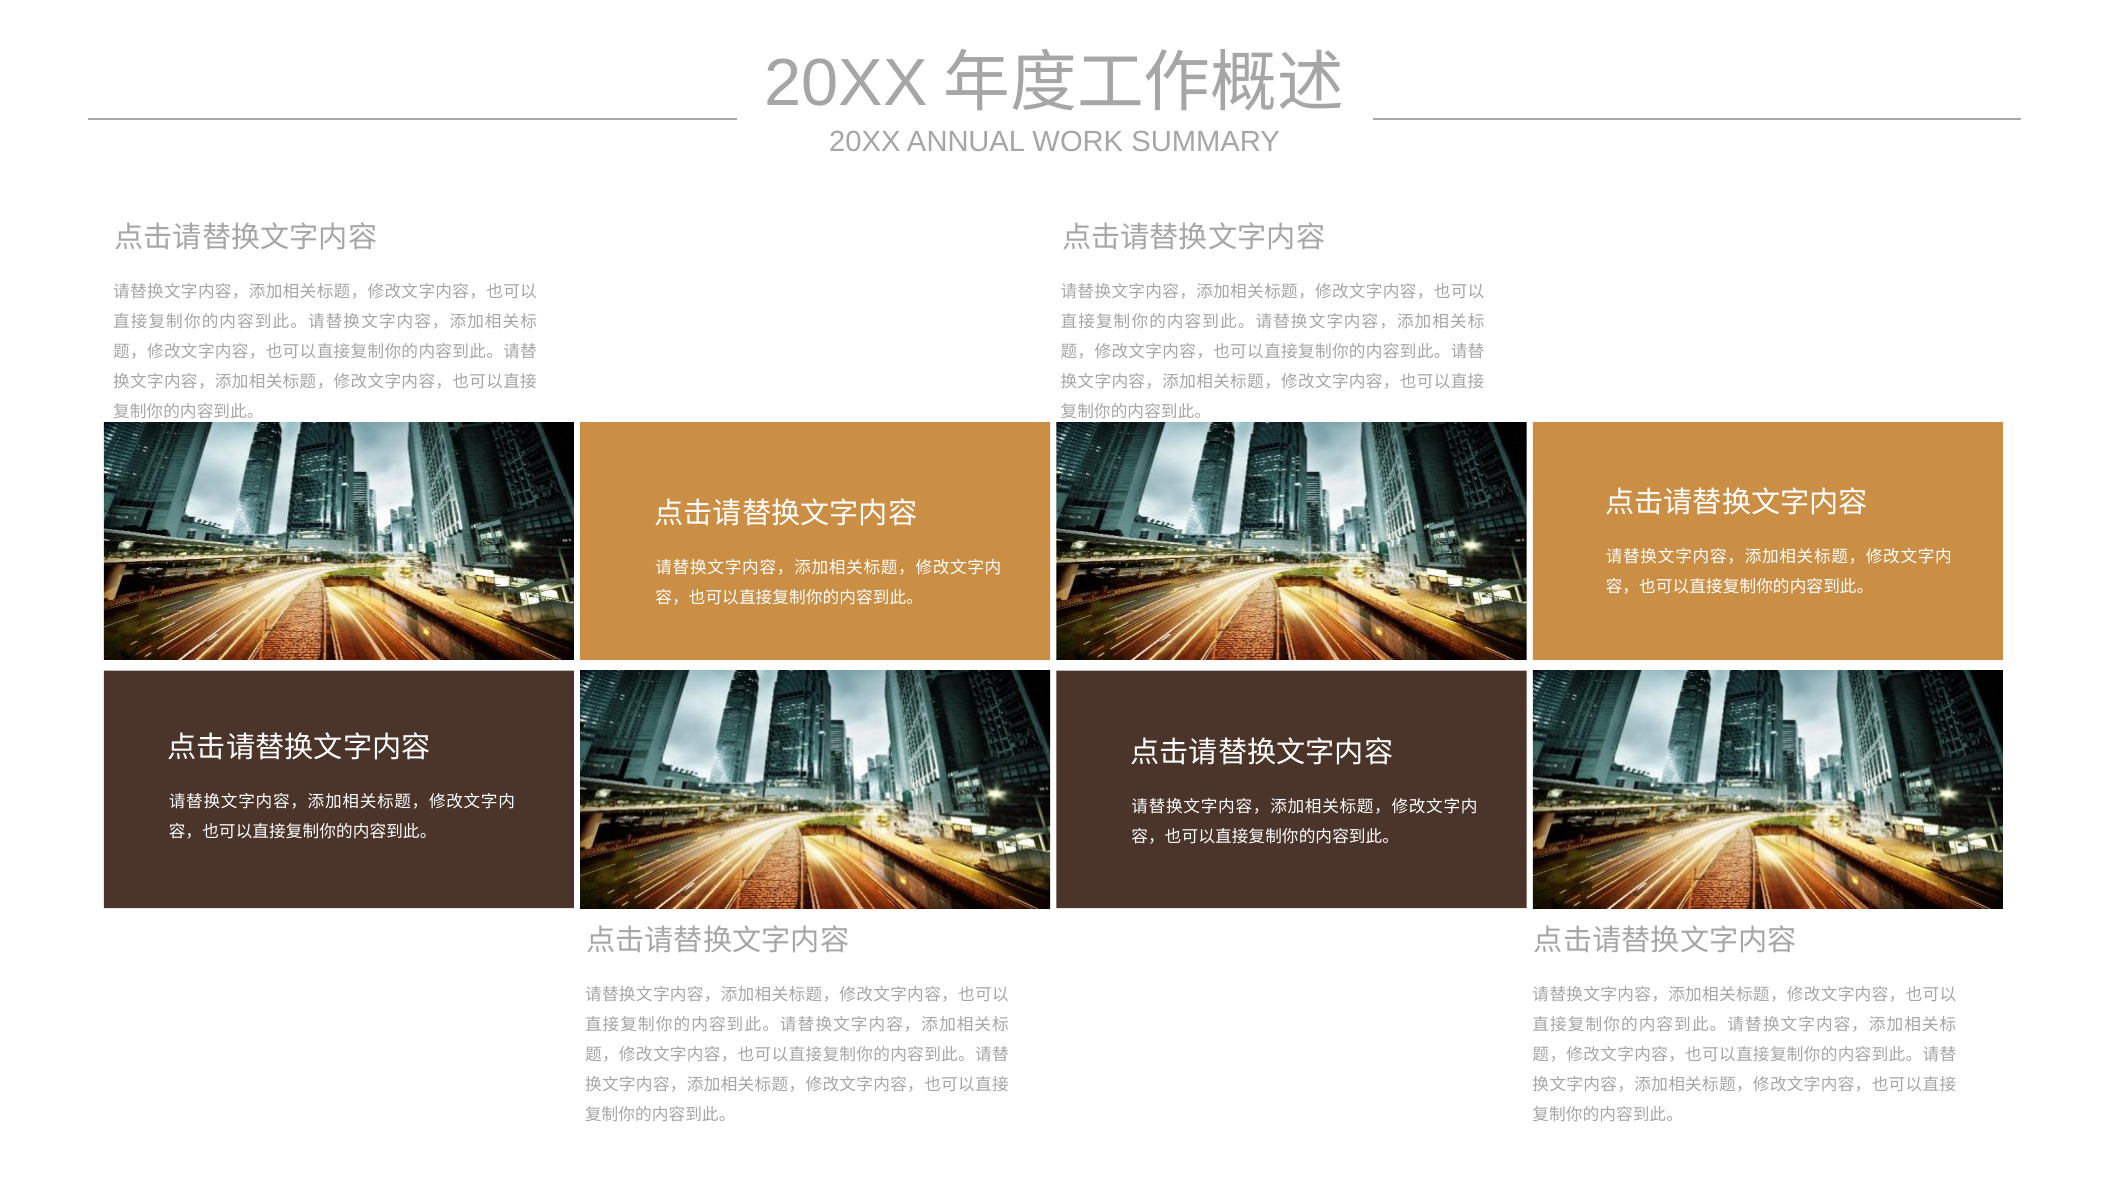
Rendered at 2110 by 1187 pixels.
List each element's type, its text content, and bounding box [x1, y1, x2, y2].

text_box 请替换文字内容，添加相关标题，修改文字内容，也可以直接复制你的内容到此。请替换文字内容，添加相关标题，修改文字内容，也可以直接复制你的内容到此。请替换文字内容，添加相关标题，修改文字内容，也可以直接复制你的内容到此。 [1532, 974, 1958, 1124]
text_box 请替换文字内容，添加相关标题，修改文字内容，也可以直接复制你的内容到此。请替换文字内容，添加相关标题，修改文字内容，也可以直接复制你的内容到此。请替换文字内容，添加相关标题，修改文字内容，也可以直接复制你的内容到此。 [585, 974, 1010, 1124]
text_box [1532, 422, 2003, 660]
text_box 点击请替换文字内容 [167, 728, 436, 764]
text_box 请替换文字内容，添加相关标题，修改文字内容，也可以直接复制你的内容到此。 [1131, 785, 1479, 846]
text_box 请替换文字内容，添加相关标题，修改文字内容，也可以直接复制你的内容到此。请替换文字内容，添加相关标题，修改文字内容，也可以直接复制你的内容到此。请替换文字内容，添加相关标题，修改文字内容，也可以直接复制你的内容到此。 [113, 270, 538, 421]
text_box 20XX年度工作概述 [730, 38, 1379, 119]
text_box [1056, 670, 1527, 909]
text_box 点击请替换文字内容 [1062, 218, 1370, 254]
text_box [103, 422, 574, 660]
text_box [103, 670, 574, 909]
text_box 点击请替换文字内容 [1533, 921, 1842, 957]
text_box 20XX ANNUAL WORK SUMMARY [824, 122, 1285, 158]
text_box 请替换文字内容，添加相关标题，修改文字内容，也可以直接复制你的内容到此。请替换文字内容，添加相关标题，修改文字内容，也可以直接复制你的内容到此。请替换文字内容，添加相关标题，修改文字内容，也可以直接复制你的内容到此。 [1060, 270, 1486, 421]
text_box 点击请替换文字内容 [1130, 732, 1399, 769]
text_box 请替换文字内容，添加相关标题，修改文字内容，也可以直接复制你的内容到此。 [1605, 536, 1953, 597]
text_box 请替换文字内容，添加相关标题，修改文字内容，也可以直接复制你的内容到此。 [655, 546, 1002, 607]
text_box 请替换文字内容，添加相关标题，修改文字内容，也可以直接复制你的内容到此。 [168, 781, 516, 841]
text_box [580, 670, 1051, 909]
text_box [1056, 422, 1527, 660]
text_box 点击请替换文字内容 [654, 494, 923, 530]
text_box [580, 422, 1051, 660]
text_box 点击请替换文字内容 [586, 921, 894, 957]
text_box 点击请替换文字内容 [114, 218, 423, 254]
text_box [1532, 670, 2003, 909]
text_box 点击请替换文字内容 [1604, 483, 1873, 519]
